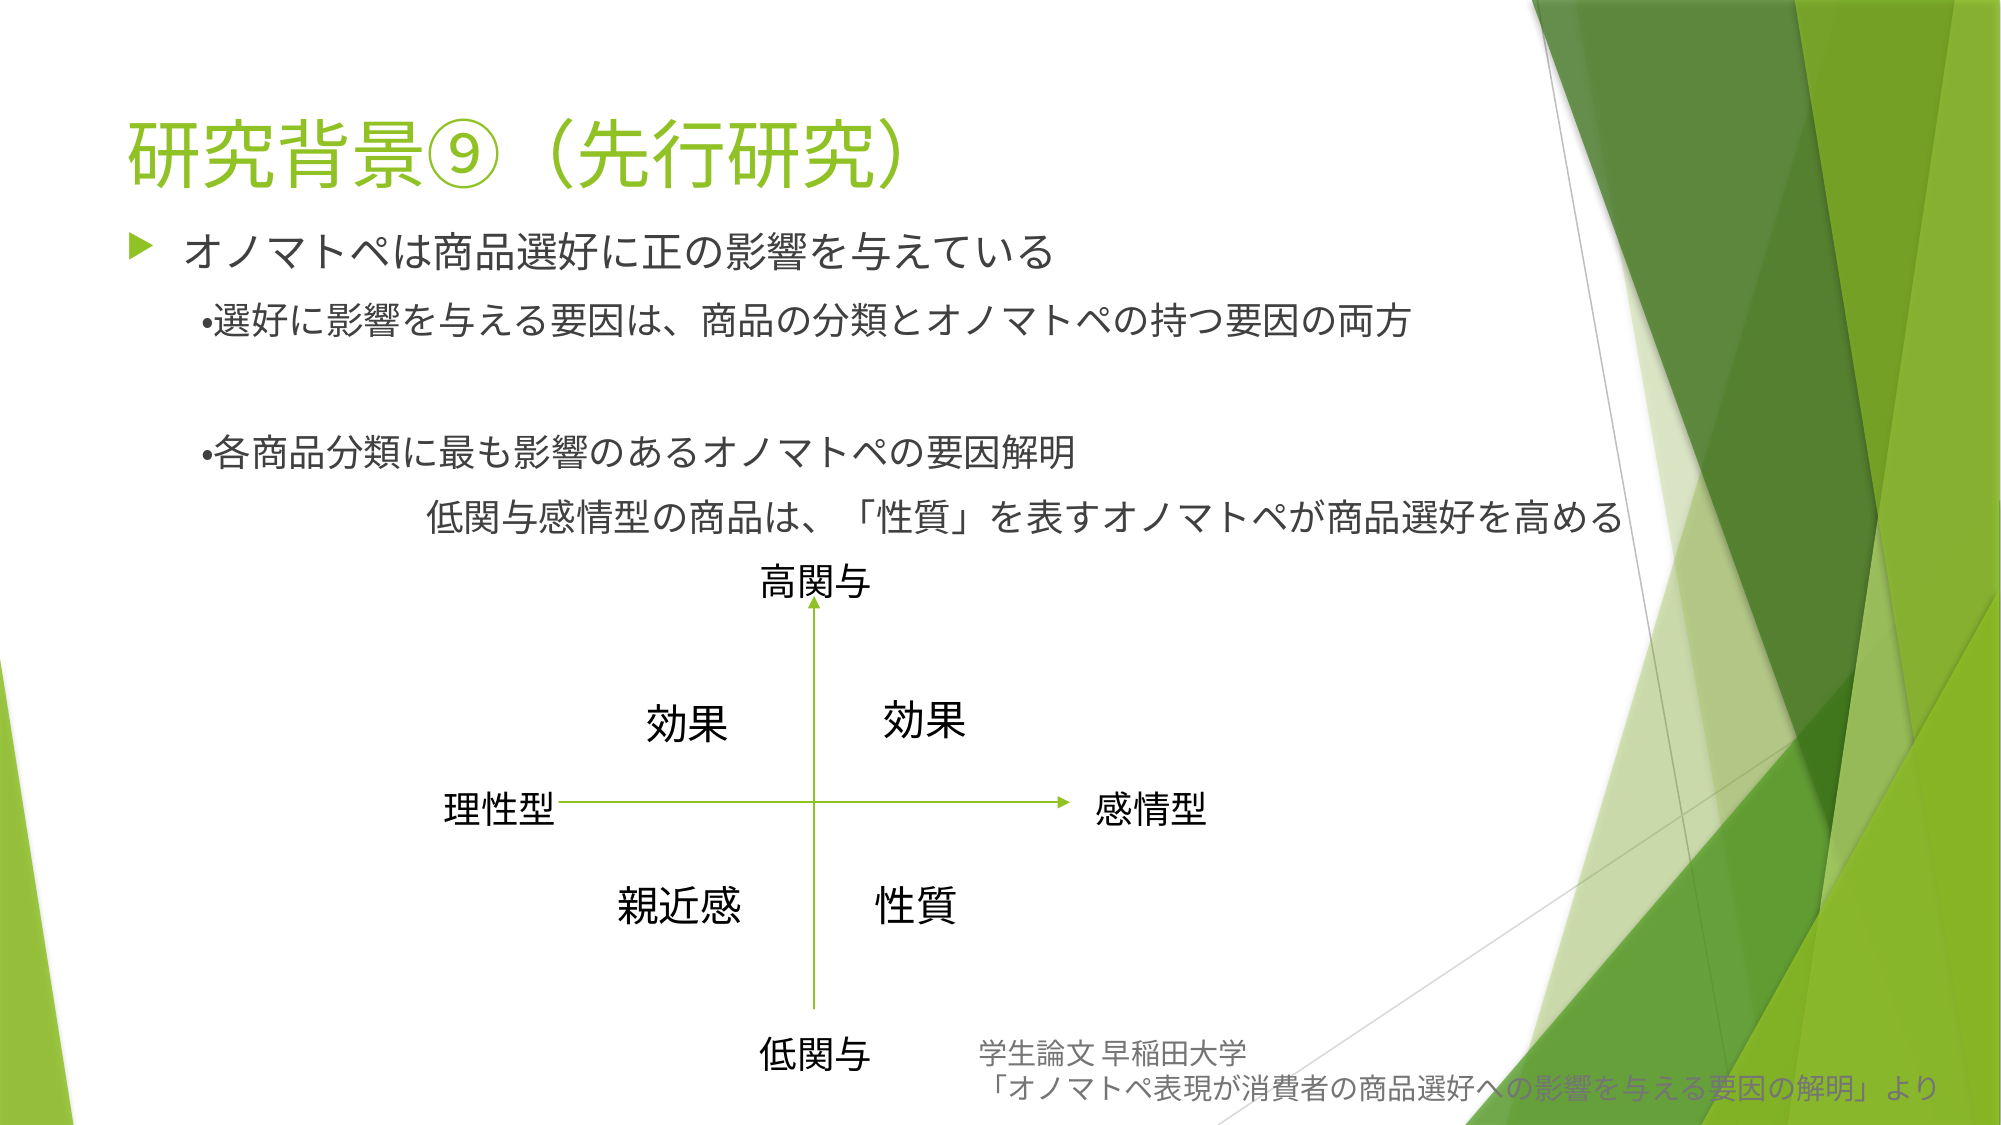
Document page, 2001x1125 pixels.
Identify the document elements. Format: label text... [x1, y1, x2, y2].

title 研究背景⑨（先行研究） [111, 99, 1522, 218]
list オノマトペは商品選好に正の影響を与えている ・選好に影響を与える要因は、商品の分類とオノマトペの持つ要因の両方 ・各商品分類に最も影響のあるオノマトペの要因解明 低関与感情型の商品は、「性質」を表すオノマトペが商品選好を高める [111, 218, 1958, 990]
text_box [428, 550, 1249, 1010]
text_box 学生論文 早稲田大学 「オノマトペ表現が消費者の商品選好への影響を与える要因の解明」より [963, 1028, 1983, 1113]
text_box 低関与 [744, 1023, 903, 1084]
